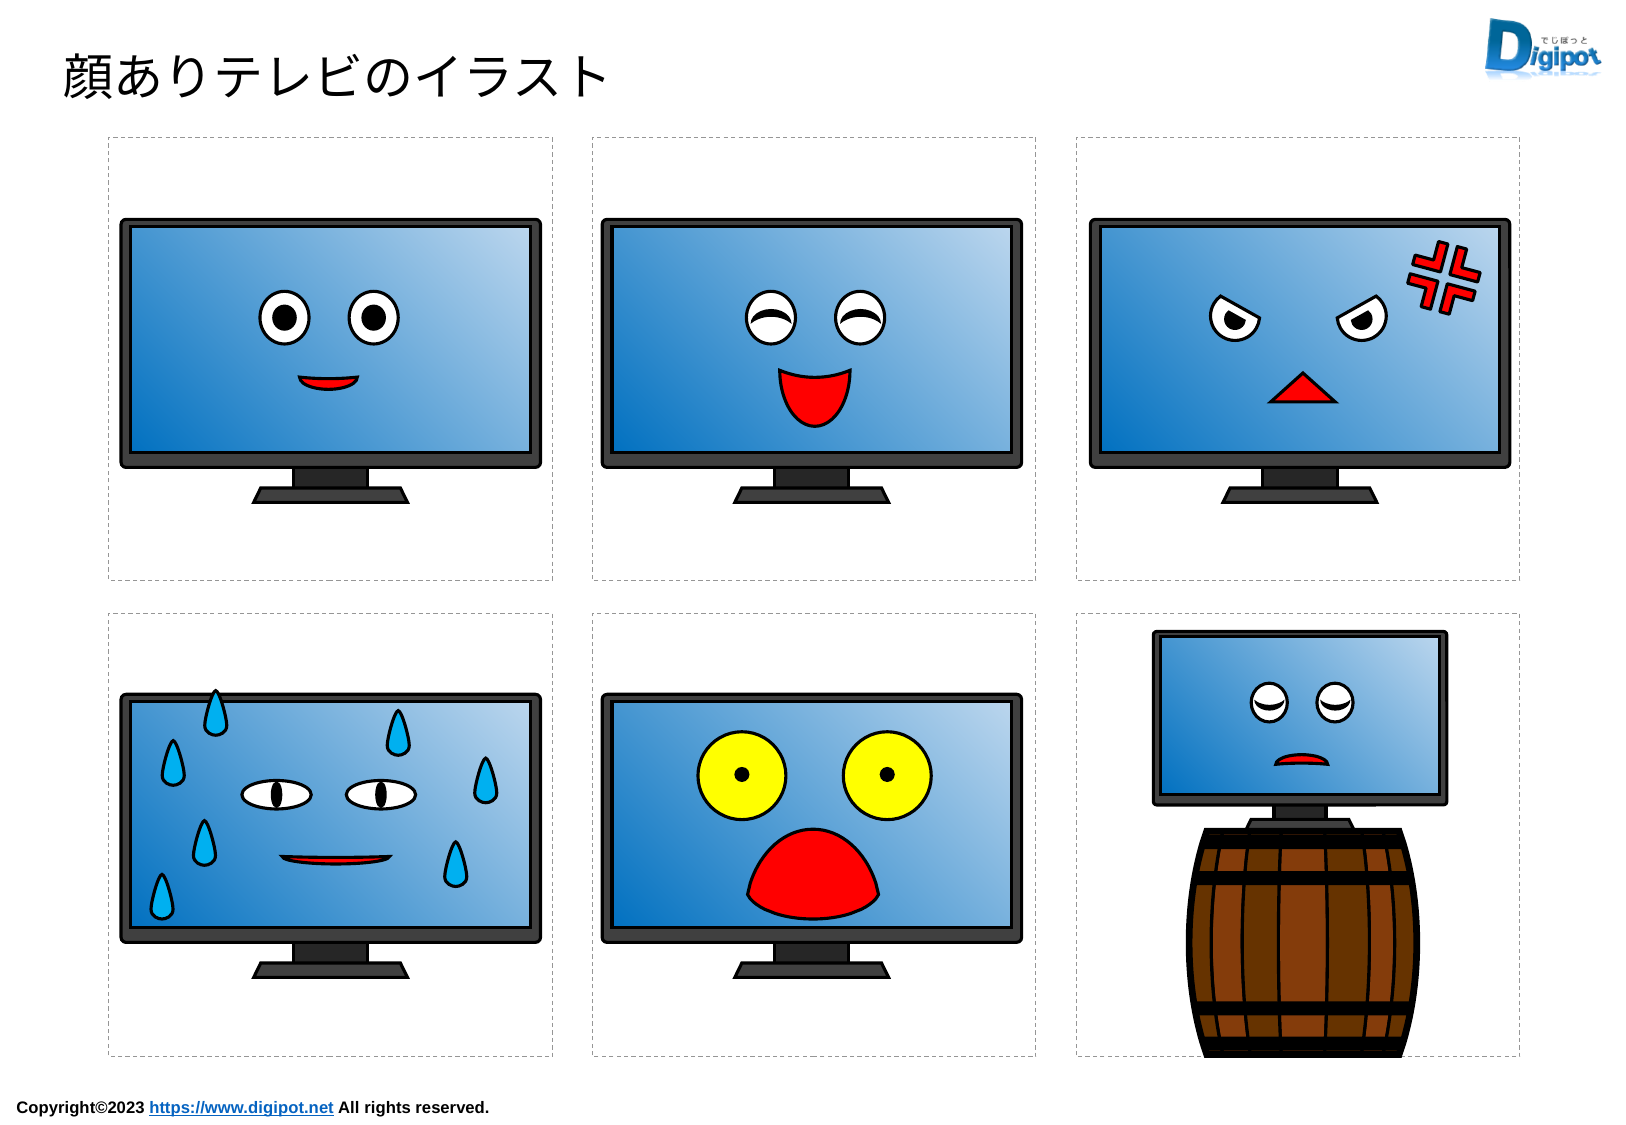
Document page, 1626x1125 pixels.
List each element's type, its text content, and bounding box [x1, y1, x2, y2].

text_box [602, 219, 1022, 503]
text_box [1153, 631, 1447, 1053]
picture [1485, 18, 1602, 82]
text_box 顔ありテレビのイラスト [48, 38, 628, 113]
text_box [1090, 219, 1510, 503]
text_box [121, 690, 541, 978]
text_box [121, 219, 541, 503]
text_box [602, 694, 1022, 978]
